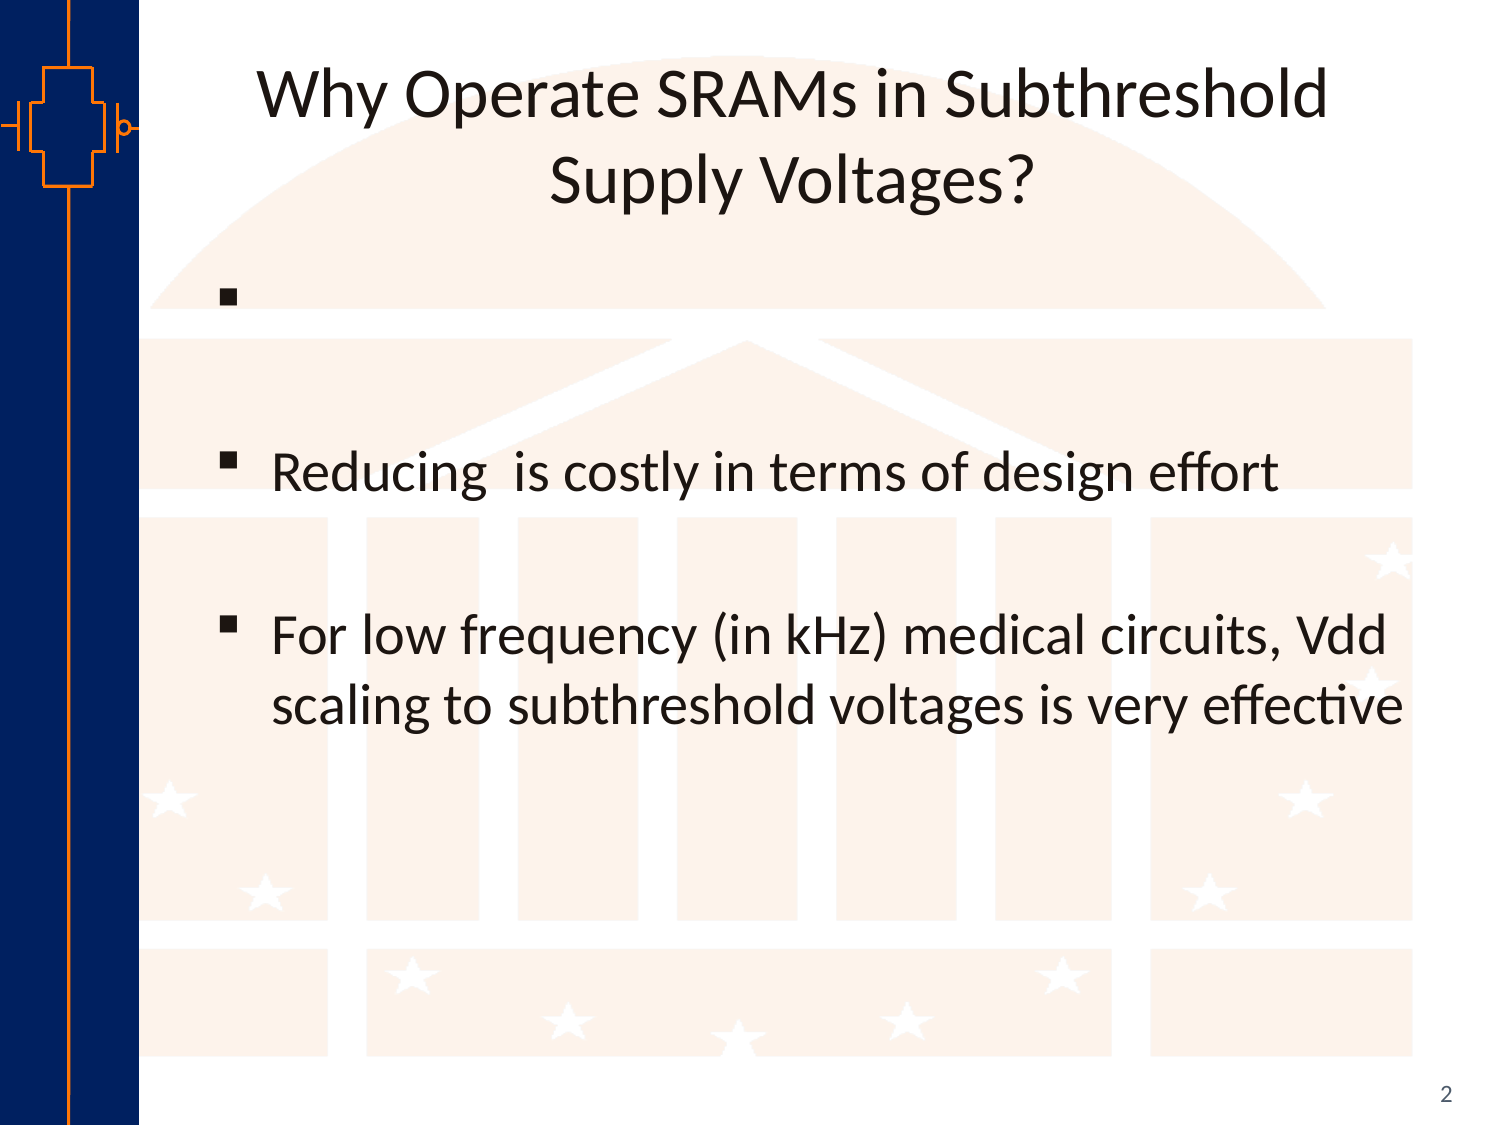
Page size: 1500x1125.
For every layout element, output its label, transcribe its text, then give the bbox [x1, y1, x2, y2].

slide_number 2 [1425, 1062, 1488, 1123]
title Why Operate SRAMs in Subthreshold Supply Voltages? [200, 37, 1388, 225]
